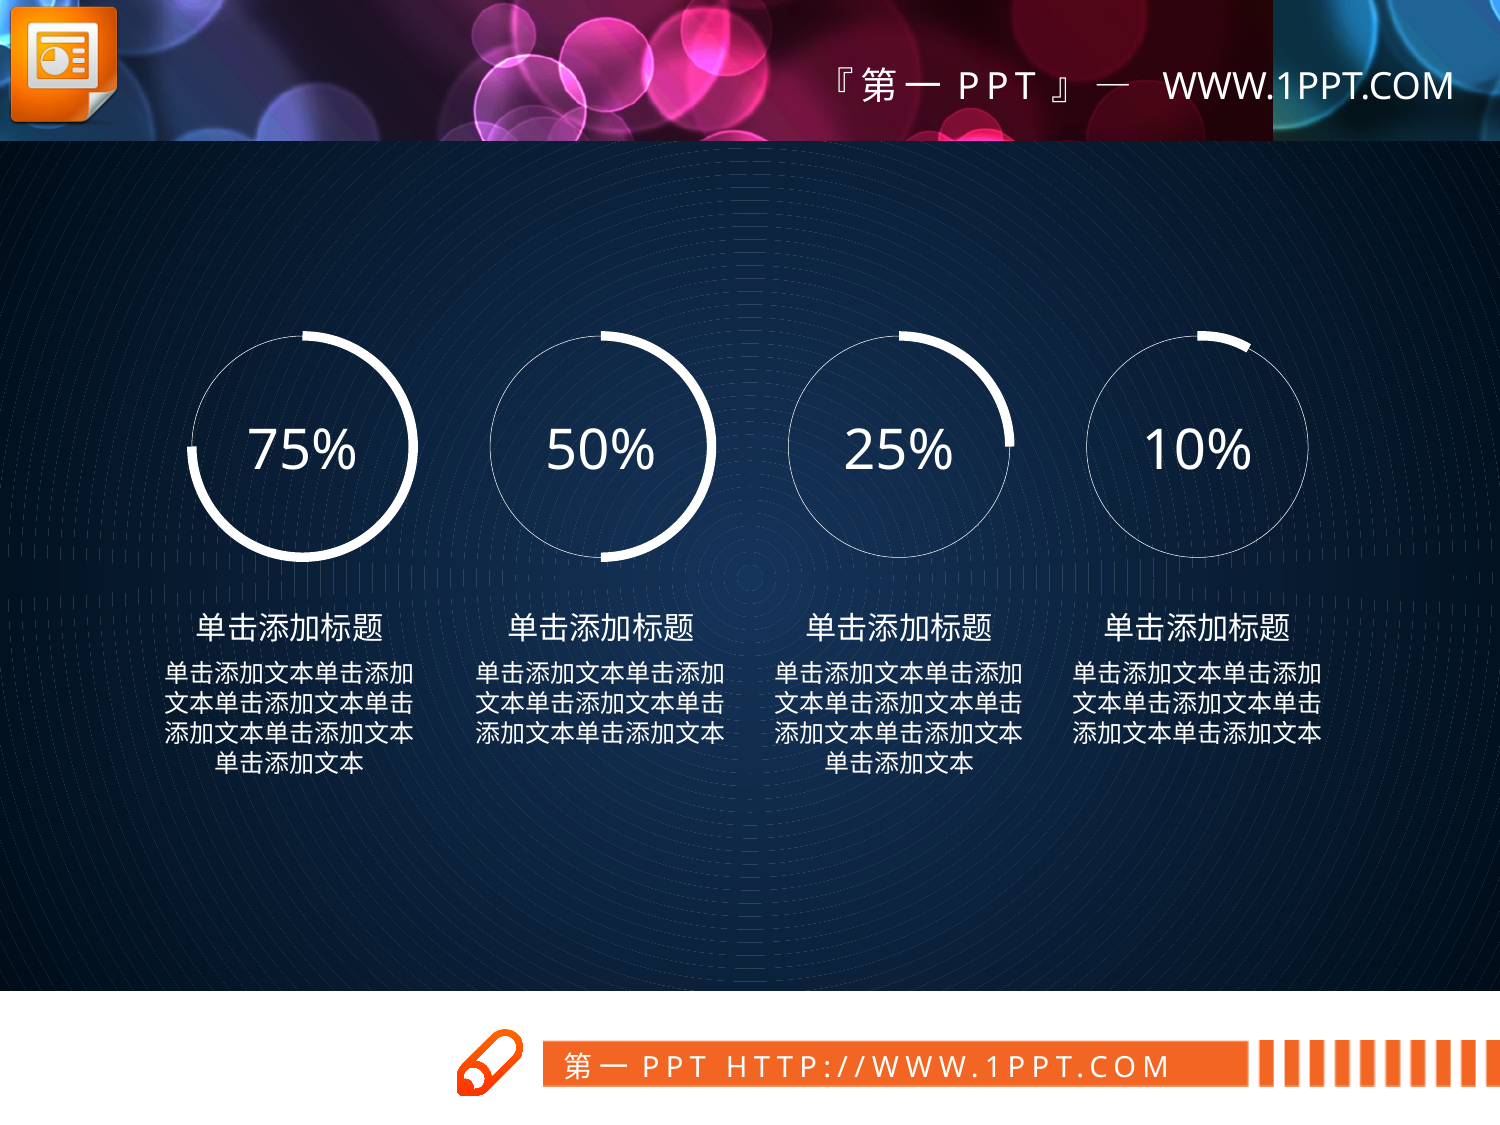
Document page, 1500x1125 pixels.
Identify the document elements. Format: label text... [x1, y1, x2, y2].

text_box 单击添加标题 单击添加文本单击添加 文本单击添加文本单击 添加文本单击添加文本 [460, 601, 741, 755]
text_box [600, 335, 712, 558]
text_box 单击添加标题 单击添加文本单击添加 文本单击添加文本单击 添加文本单击添加文本 单击添加文本 [759, 601, 1039, 785]
picture [543, 1040, 1500, 1087]
text_box [1197, 335, 1249, 349]
text_box 50% [490, 336, 600, 558]
text_box 单击添加标题 单击添加文本单击添加 文本单击添加文本单击 添加文本单击添加文本 [1057, 601, 1338, 755]
text_box 10% [1086, 336, 1309, 558]
text_box [191, 335, 414, 558]
text_box 25% [788, 336, 1010, 558]
text_box [899, 335, 1010, 447]
text_box 75% [191, 336, 301, 446]
text_box 单击添加标题 单击添加文本单击添加 文本单击添加文本单击 添加文本单击添加文本 单击添加文本 [149, 601, 430, 785]
picture [0, 0, 1500, 141]
